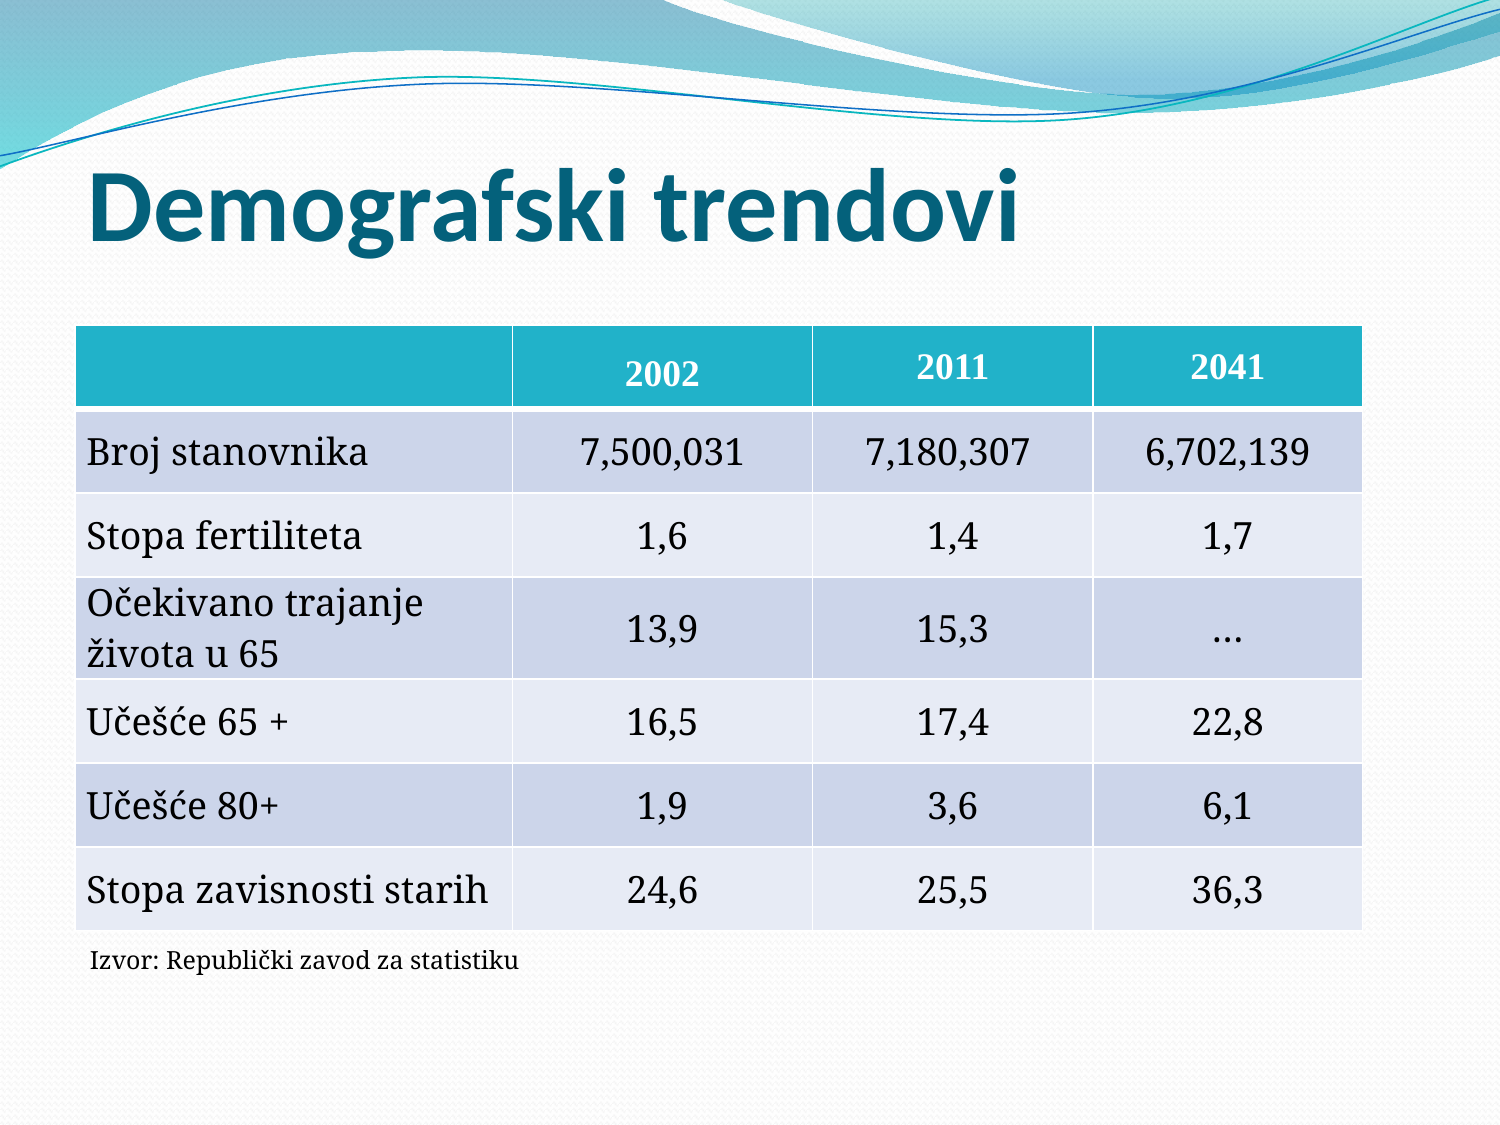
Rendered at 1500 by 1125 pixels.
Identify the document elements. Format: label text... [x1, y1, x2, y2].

table_cell 17,4 [813, 680, 1092, 762]
table_cell 7,500,031 [513, 412, 812, 492]
text_box Izvor: Republički zavod za statistiku [74, 937, 1425, 983]
table_cell 6,702,139 [1094, 412, 1362, 492]
title Demografski trendovi [87, 75, 1438, 263]
table_cell 25,5 [813, 848, 1092, 930]
table_cell Stopa fertiliteta [76, 494, 512, 576]
table_cell 1,4 [813, 494, 1092, 576]
table_cell 16,5 [513, 680, 812, 762]
table_cell 22,8 [1094, 680, 1362, 762]
table_cell 1,6 [513, 494, 812, 576]
table_cell 13,9 [513, 578, 812, 678]
table_cell 3,6 [813, 764, 1092, 846]
table_cell 36,3 [1094, 848, 1362, 930]
table_header 2011 [813, 326, 1092, 406]
table_cell 15,3 [813, 578, 1092, 678]
table_cell 6,1 [1094, 764, 1362, 846]
table_cell Broj stanovnika [76, 412, 512, 492]
table_cell 7,180,307 [813, 412, 1092, 492]
table_header 2041 [1094, 326, 1362, 406]
table_cell Učešće 80+ [76, 764, 512, 846]
table_cell 1,9 [513, 764, 812, 846]
table_cell 24,6 [513, 848, 812, 930]
table_cell Očekivano trajanje života u 65 [76, 578, 512, 678]
table_header 2002 [513, 326, 812, 406]
table_header [76, 326, 512, 406]
table_cell Učešće 65 + [76, 680, 512, 762]
table_cell … [1094, 578, 1362, 678]
table_cell 1,7 [1094, 494, 1362, 576]
table_cell Stopa zavisnosti starih [76, 848, 512, 930]
